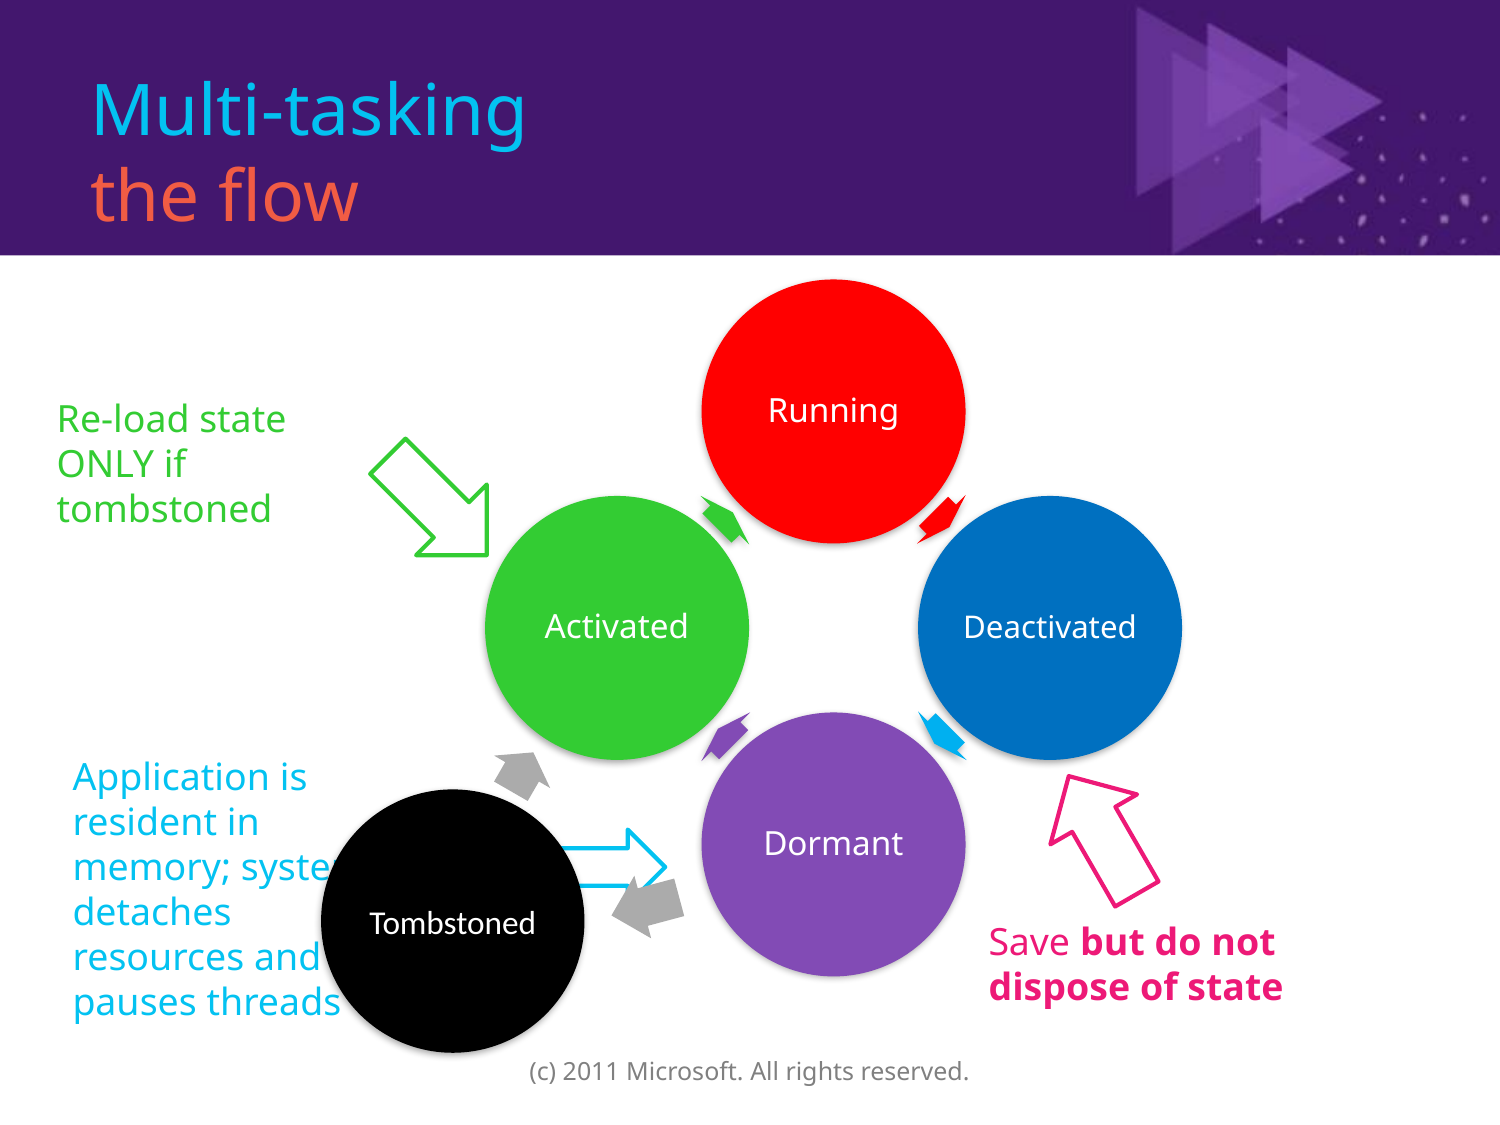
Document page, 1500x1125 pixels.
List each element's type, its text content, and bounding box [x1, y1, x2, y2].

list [147, 308, 1500, 947]
footer (c) 2011 Microsoft. All rights reserved. [512, 1042, 988, 1103]
text_box Tombstoned [325, 955, 581, 1053]
text_box Application is resident in memory; system detaches resources and pauses threads [57, 745, 366, 1031]
text_box Re-load state ONLY if tombstoned [41, 387, 142, 538]
title Multi-tasking the flow [75, 56, 1425, 244]
picture [0, 0, 1500, 255]
text_box Save but do not dispose of state [973, 955, 1387, 1016]
